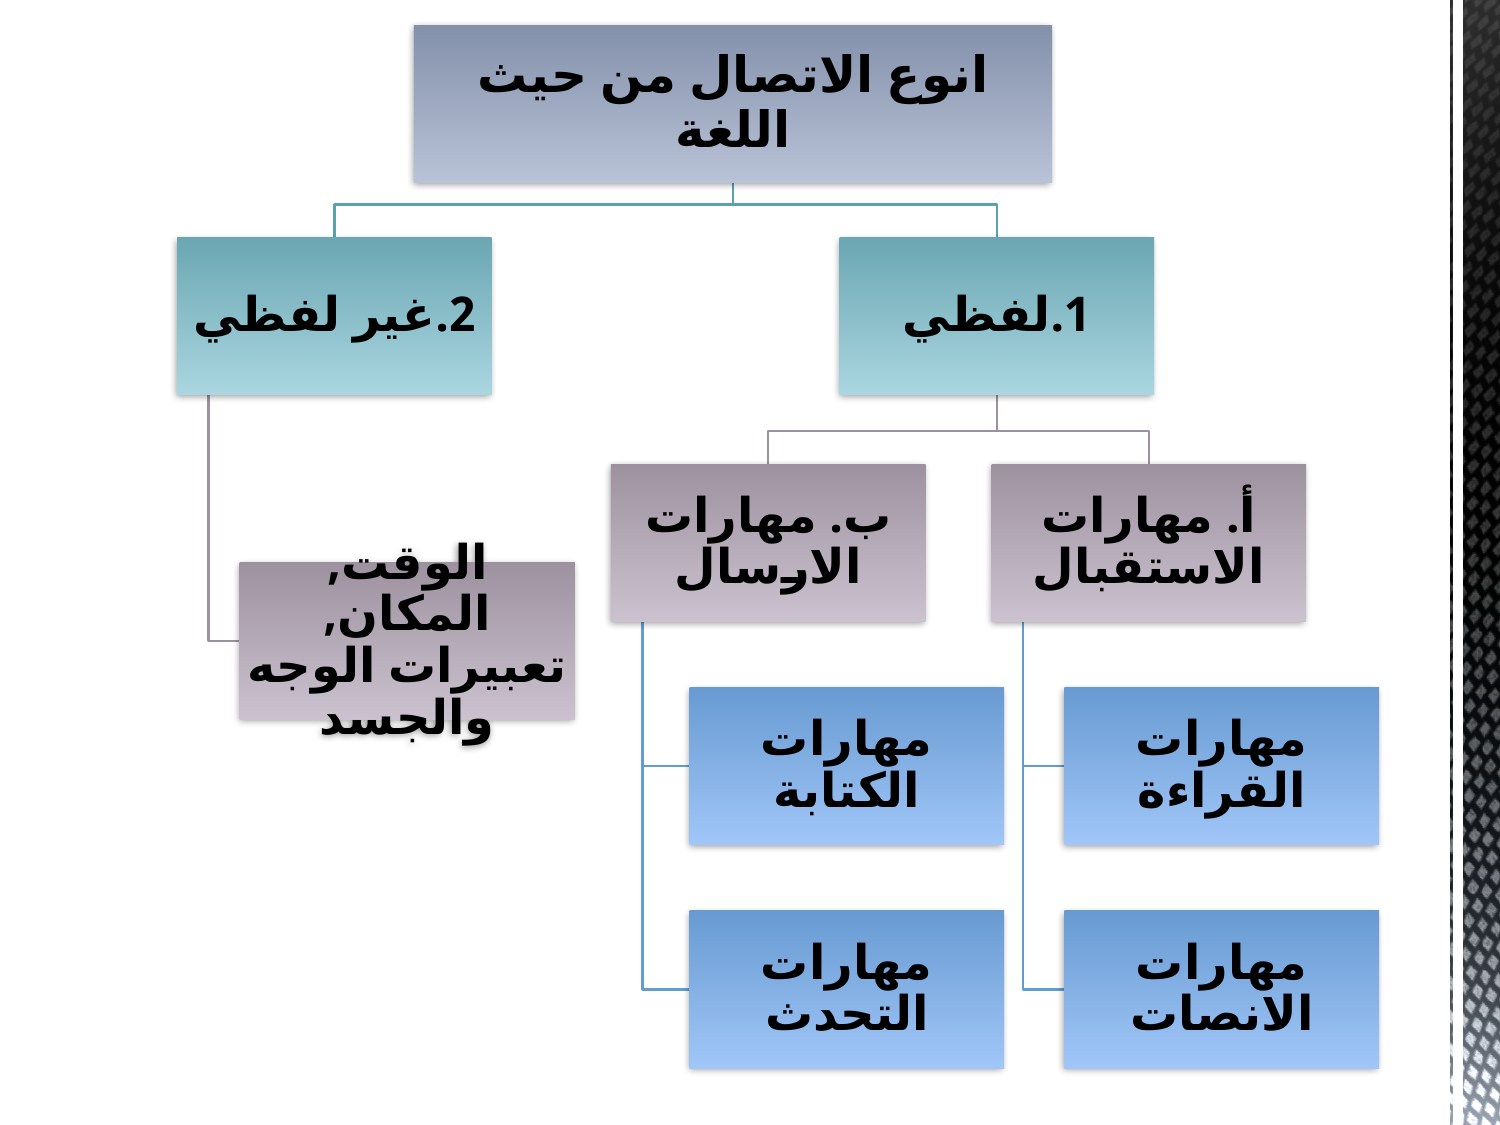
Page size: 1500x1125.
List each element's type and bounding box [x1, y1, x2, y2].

picture [1447, 0, 1500, 1125]
list [0, 24, 1413, 1077]
